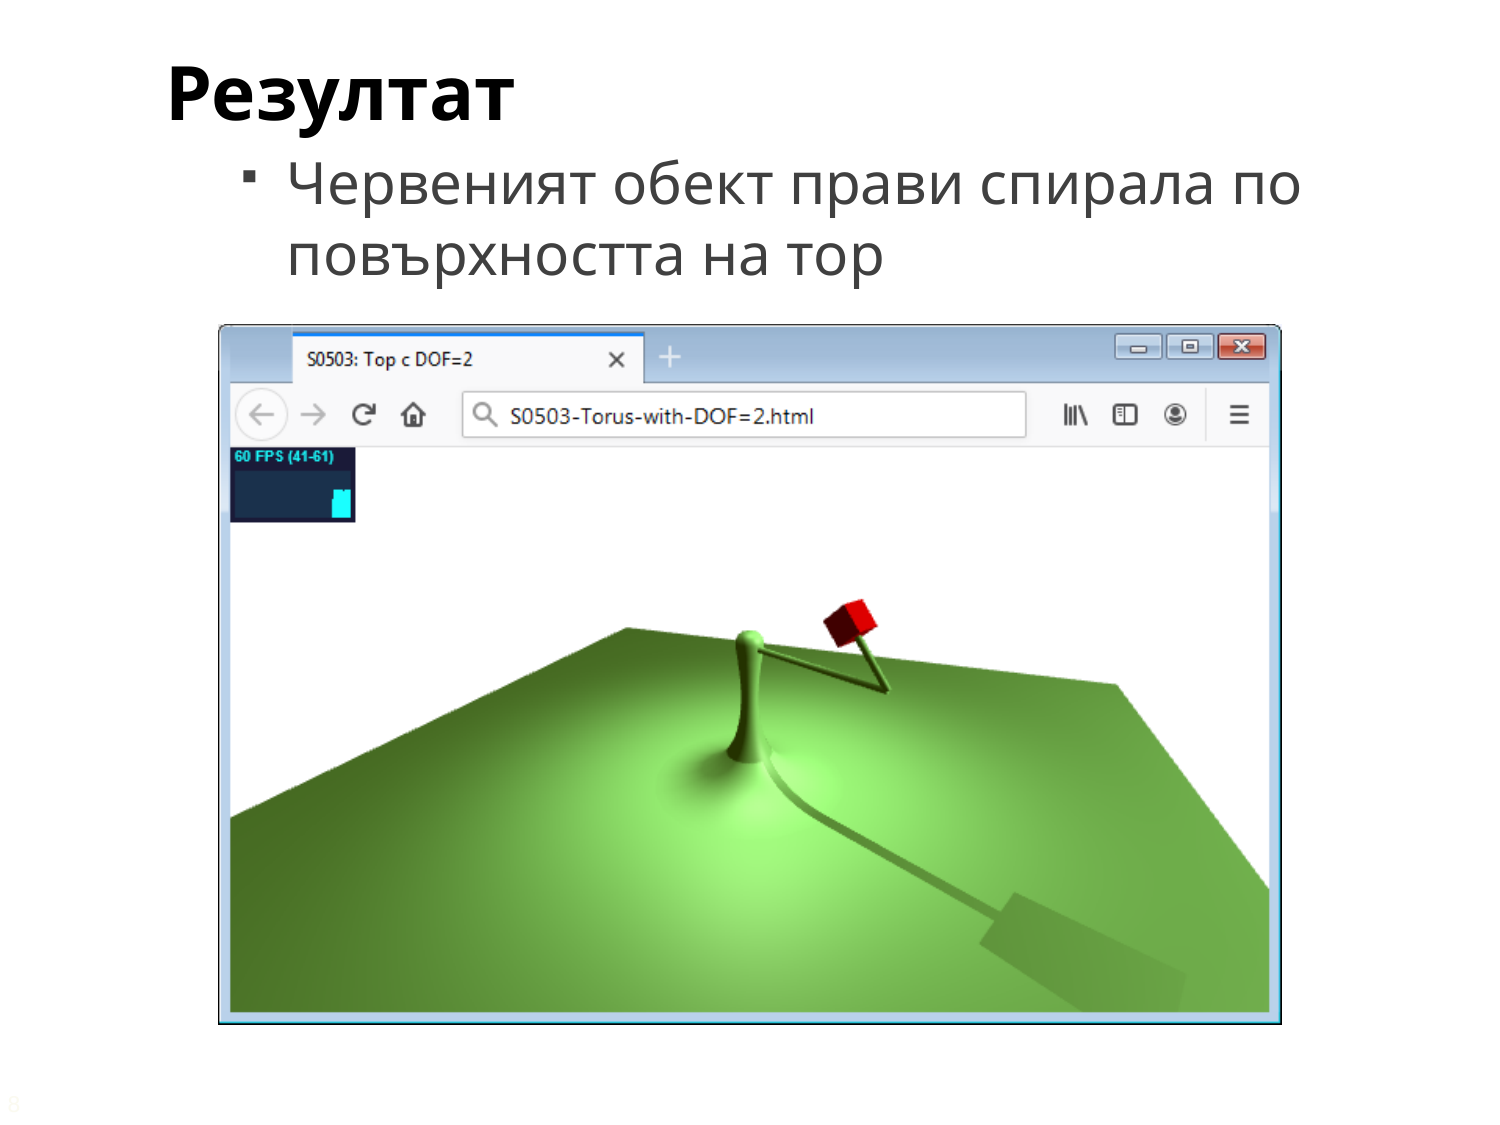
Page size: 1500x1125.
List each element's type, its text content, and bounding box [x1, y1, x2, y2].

picture [218, 324, 1282, 1026]
list Резултат Червеният обект прави спирала по повърхността на тор [150, 37, 1488, 1113]
